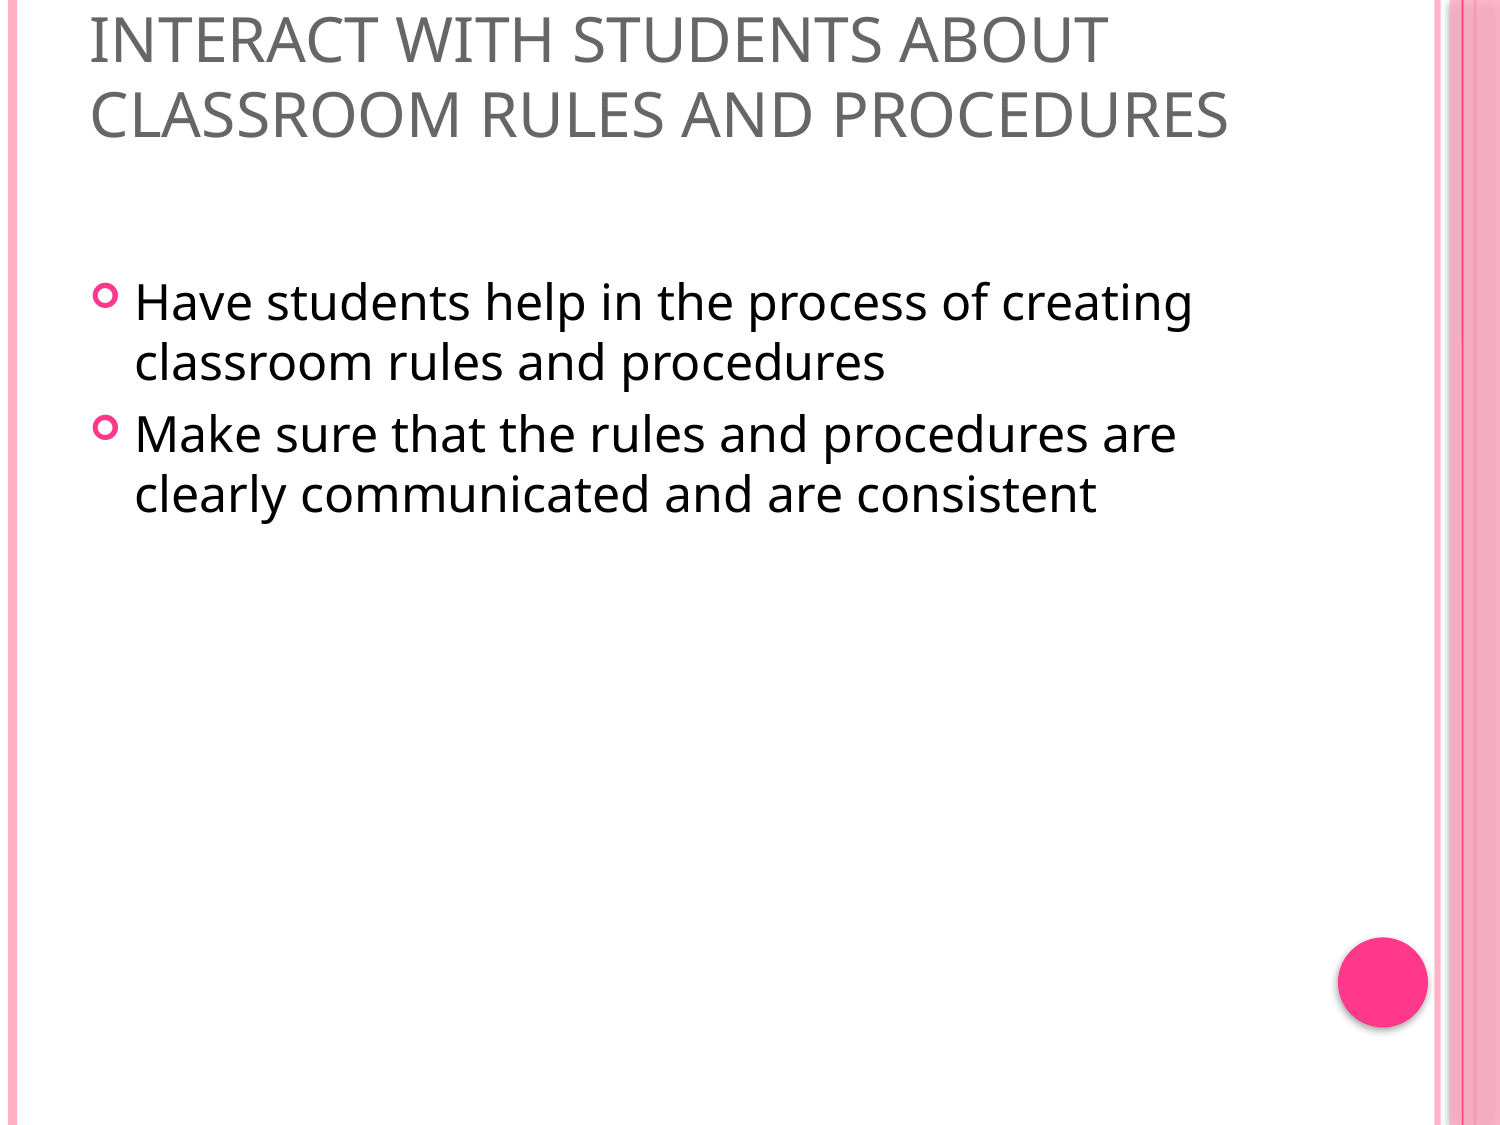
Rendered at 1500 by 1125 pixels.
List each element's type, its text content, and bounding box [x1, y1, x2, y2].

list Have students help in the process of creating classroom rules and procedures Make sure that the rules and procedures are clearly communicated and are consistent [75, 262, 1300, 1062]
title Interact with students about classroom rules and procedures [75, 45, 1300, 233]
